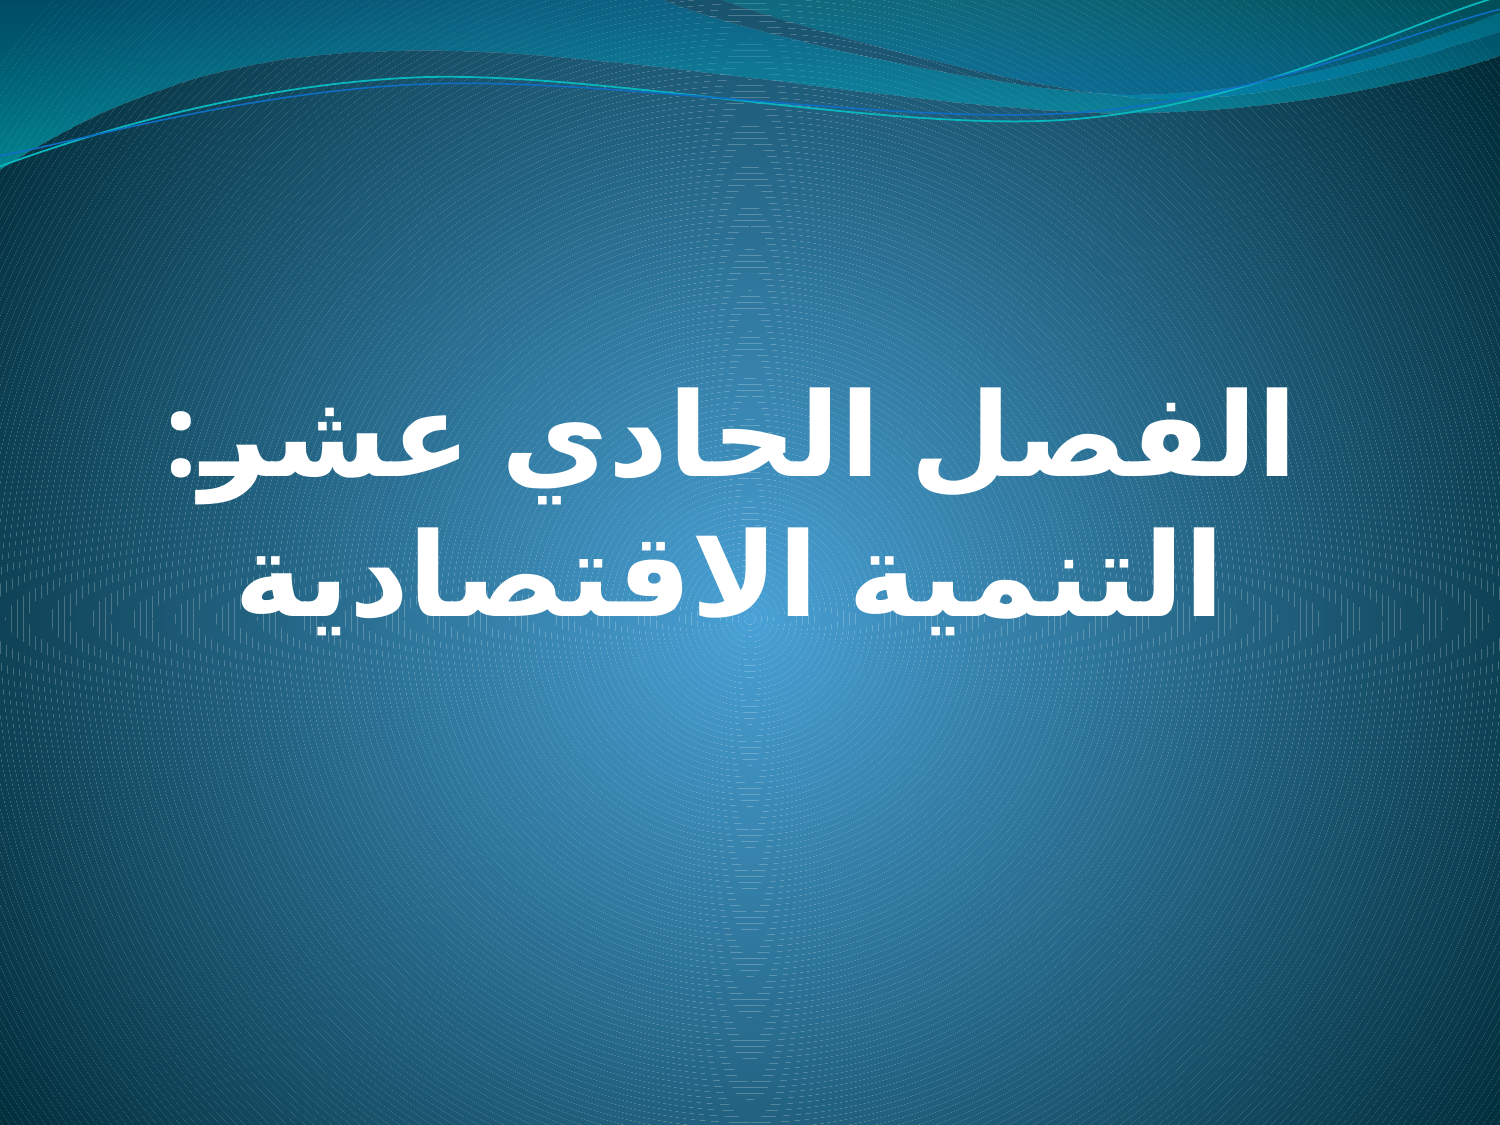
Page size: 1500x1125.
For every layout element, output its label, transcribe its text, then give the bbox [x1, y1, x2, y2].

title الفصل الحادي عشر: التنمية الاقتصادية [87, 339, 1376, 640]
